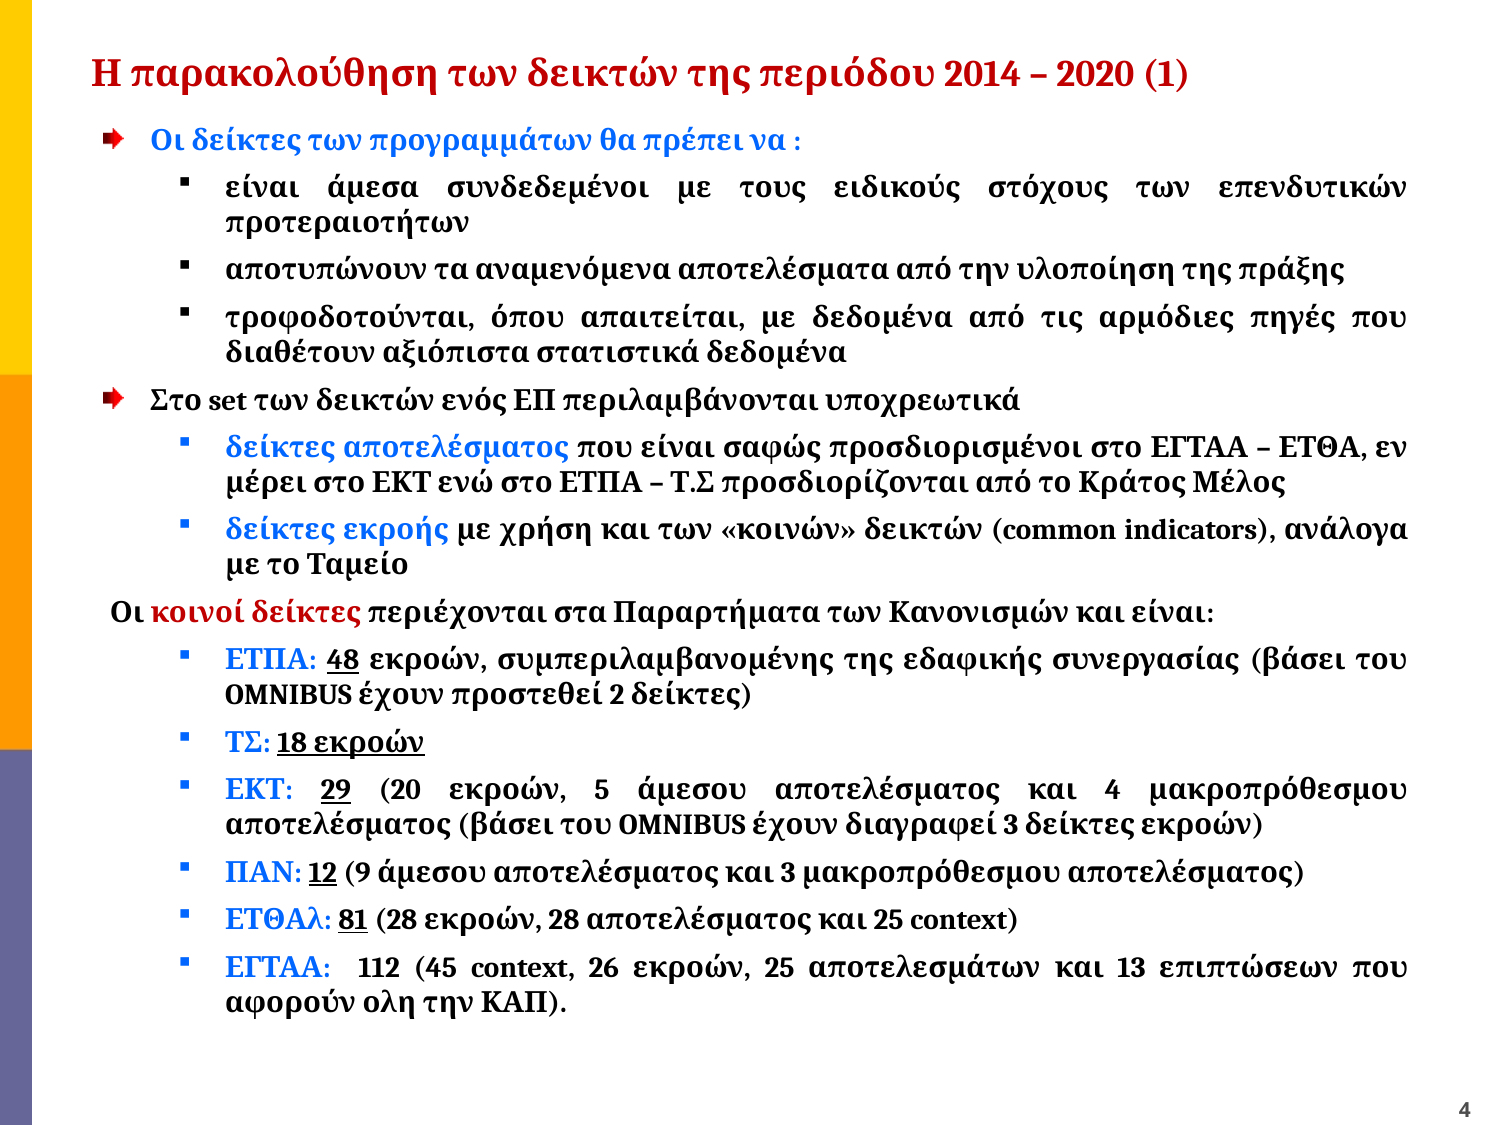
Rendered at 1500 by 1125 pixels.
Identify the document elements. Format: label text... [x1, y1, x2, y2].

picture [103, 387, 124, 409]
text_box 4 [1411, 1089, 1500, 1125]
text_box Οι δείκτες των προγραμμάτων θα πρέπει να : είναι άμεσα συνδεδεμένοι με τους ειδικούς στόχους των επενδυτικών προτεραιοτήτων αποτυπώνουν τα αναμενόμενα αποτελέσματα από την υλοποίηση της πράξης τροφοδοτούνται, όπου απαιτείται, με δεδομένα από τις αρμόδιες πηγές που διαθέτουν αξιόπιστα στατιστικά δεδομένα Στο set των δεικτών ενός ΕΠ περιλαμβάνονται υποχρεωτικά δείκτες αποτελέσματος που είναι σαφώς προσδιορισμένοι στο ΕΓΤΑΑ – ΕΤΘΑ, εν μέρει στο ΕΚΤ ενώ στο ΕΤΠΑ – Τ.Σ προσδιορίζονται από το Κράτος Μέλος δείκτες εκροής με χρήση και των «κοινών» δεικτών (common indicators), ανάλογα με το Ταμείο Οι κοινοί δείκτες περιέχονται στα Παραρτήματα των Κανονισμών και είναι: ΕΤΠΑ: 48 εκροών, συμπεριλαμβανομένης της εδαφικής συνεργασίας (βάσει του OMNIBUS έχουν προστεθεί 2 δείκτες) ΤΣ: 18 εκροών ΕΚΤ: 29 (20 εκροών, 5 άμεσου αποτελέσματος και 4 μακροπρόθεσμου αποτελέσματος (βάσει του OMNIBUS έχουν διαγραφεί 3 δείκτες εκροών) ΠΑΝ: 12 (9 άμεσου αποτελέσματος και 3 μακροπρόθεσμου αποτελέσματος) ΕΤΘΑλ: 81 (28 εκροών, 28 αποτελέσματος και 25 context) ΕΓΤΑΑ: 112 (45 context, 26 εκροών, 25 αποτελεσμάτων και 13 επιπτώσεων που αφορούν ολη την ΚΑΠ). [88, 113, 1424, 1090]
picture [103, 128, 124, 149]
picture [0, 0, 32, 1125]
text_box Η παρακολούθηση των δεικτών της περιόδου 2014 – 2020 (1) [76, 41, 1500, 101]
